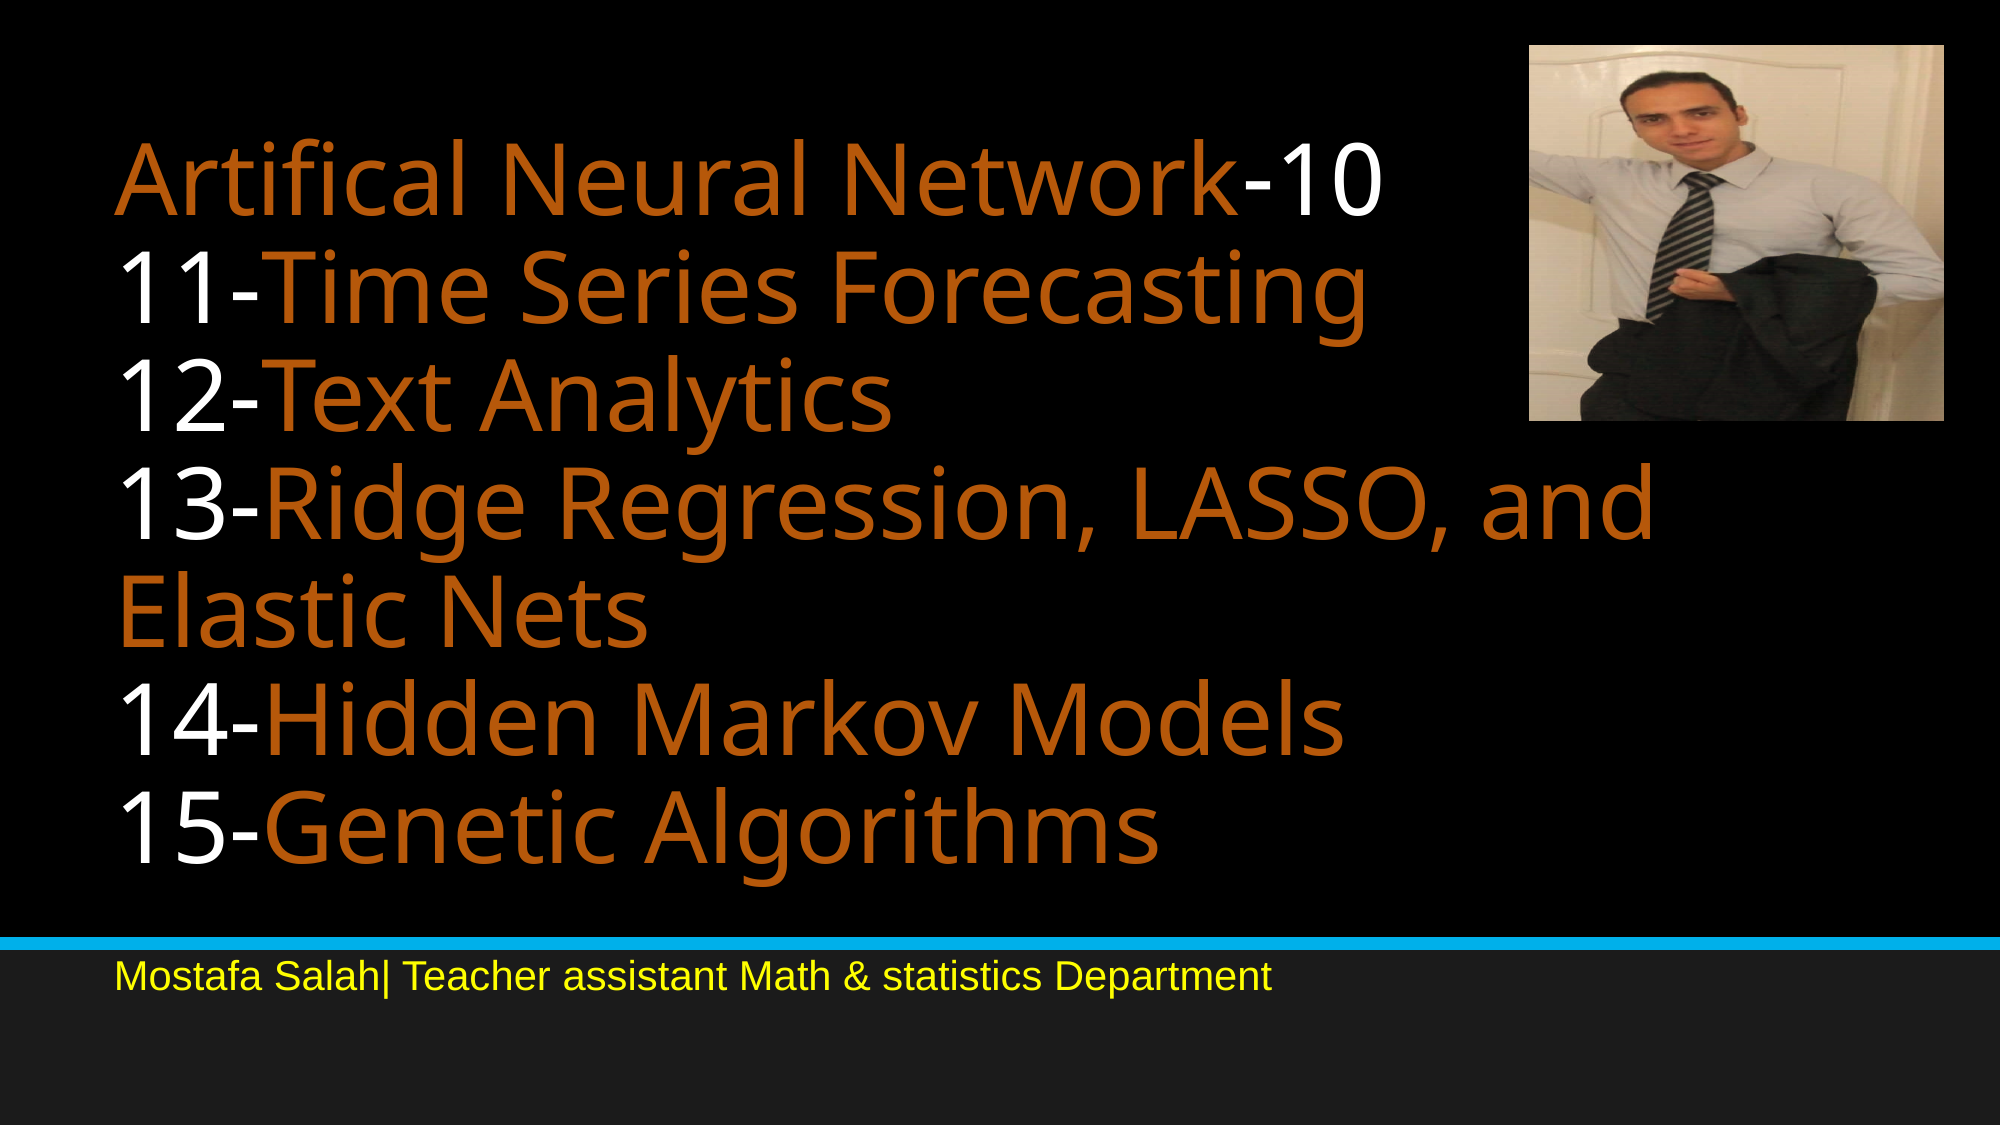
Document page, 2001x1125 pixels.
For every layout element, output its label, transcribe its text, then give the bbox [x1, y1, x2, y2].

list Mostafa Salah| Teacher assistant Math & statistics Department [98, 961, 1899, 1036]
title 10-Artifical Neural Network 11-Time Series Forecasting 12-Text Analytics 13-Ridge Regression, LASSO, and Elastic Nets 14-Hidden Markov Models 15-Genetic Algorithms [99, 517, 1900, 893]
picture [1529, 45, 1944, 421]
